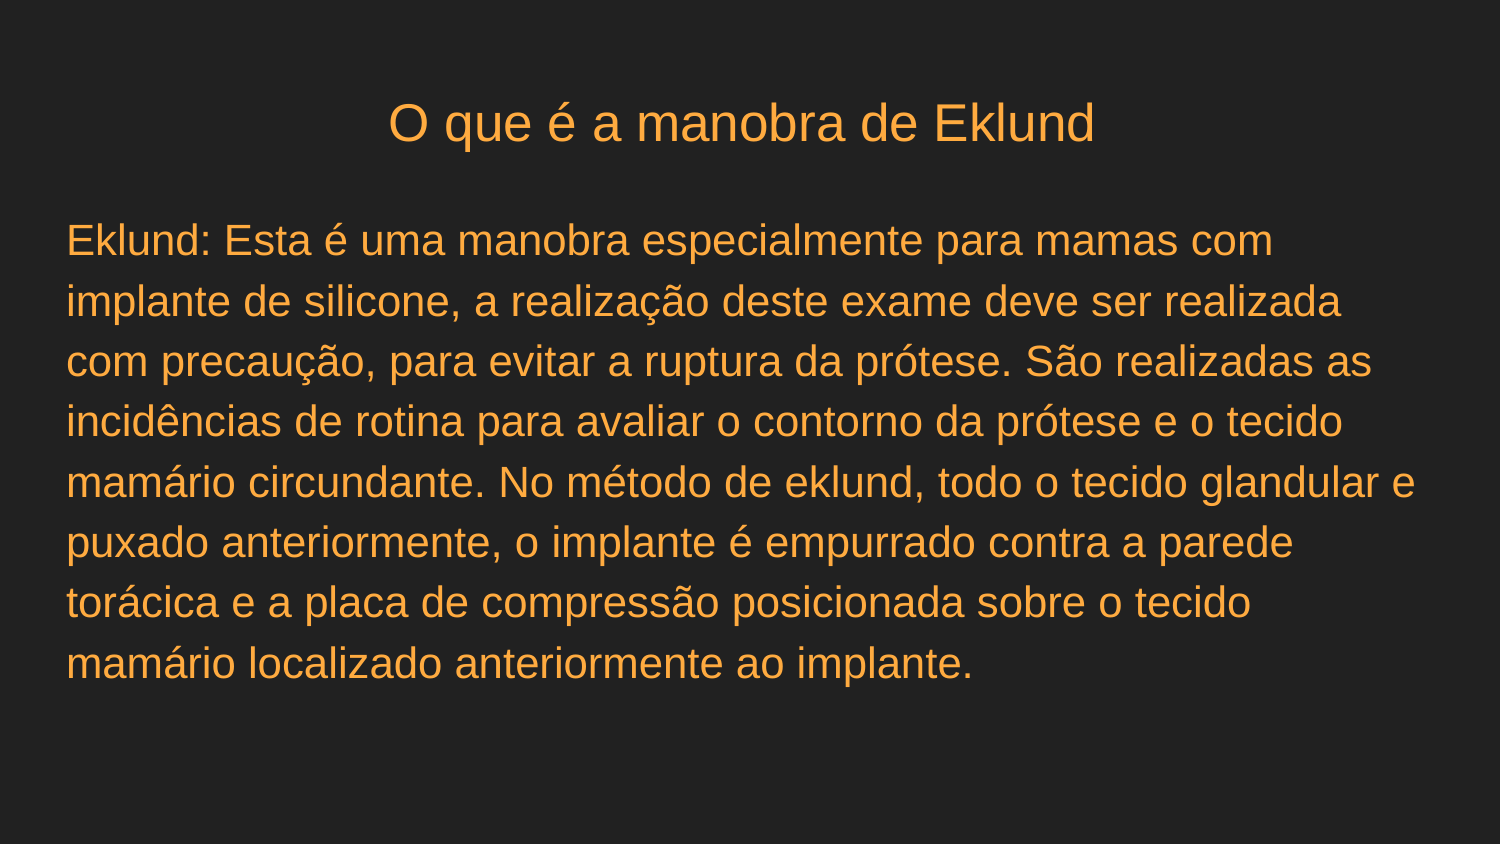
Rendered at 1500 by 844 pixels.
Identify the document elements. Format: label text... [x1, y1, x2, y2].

title O que é a manobra de Eklund [51, 72, 1449, 167]
list Eklund: Esta é uma manobra especialmente para mamas com implante de silicone, a realização deste exame deve ser realizada com precaução, para evitar a ruptura da prótese. São realizadas as incidências de rotina para avaliar o contorno da prótese e o tecido mamário circundante. No método de eklund, todo o tecido glandular e puxado anteriormente, o implante é empurrado contra a parede torácica e a placa de compressão posicionada sobre o tecido mamário localizado anteriormente ao implante. [51, 189, 1449, 750]
